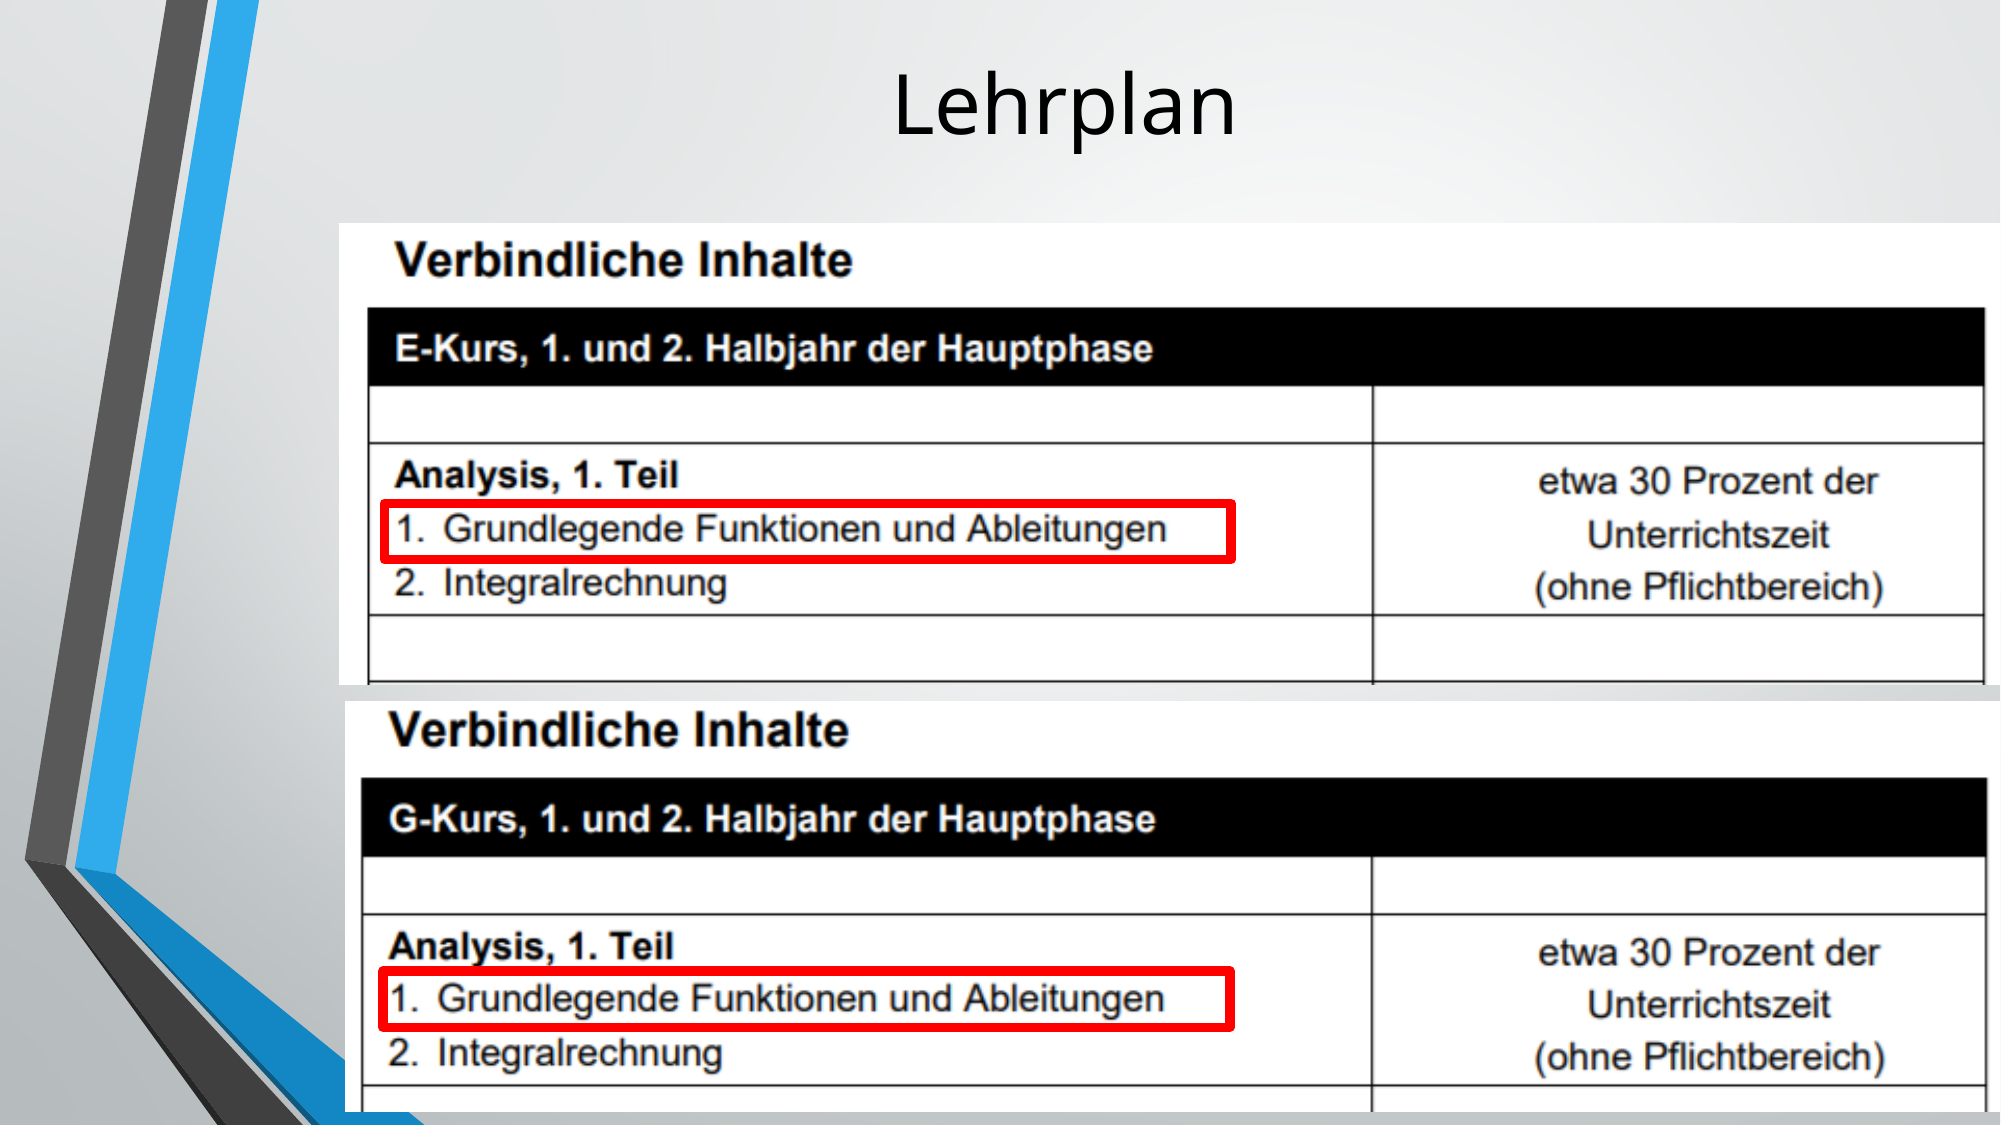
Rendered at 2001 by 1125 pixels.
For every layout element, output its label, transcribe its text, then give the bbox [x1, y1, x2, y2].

title Lehrplan [243, 0, 1887, 246]
picture [345, 701, 2000, 1112]
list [339, 223, 2000, 686]
